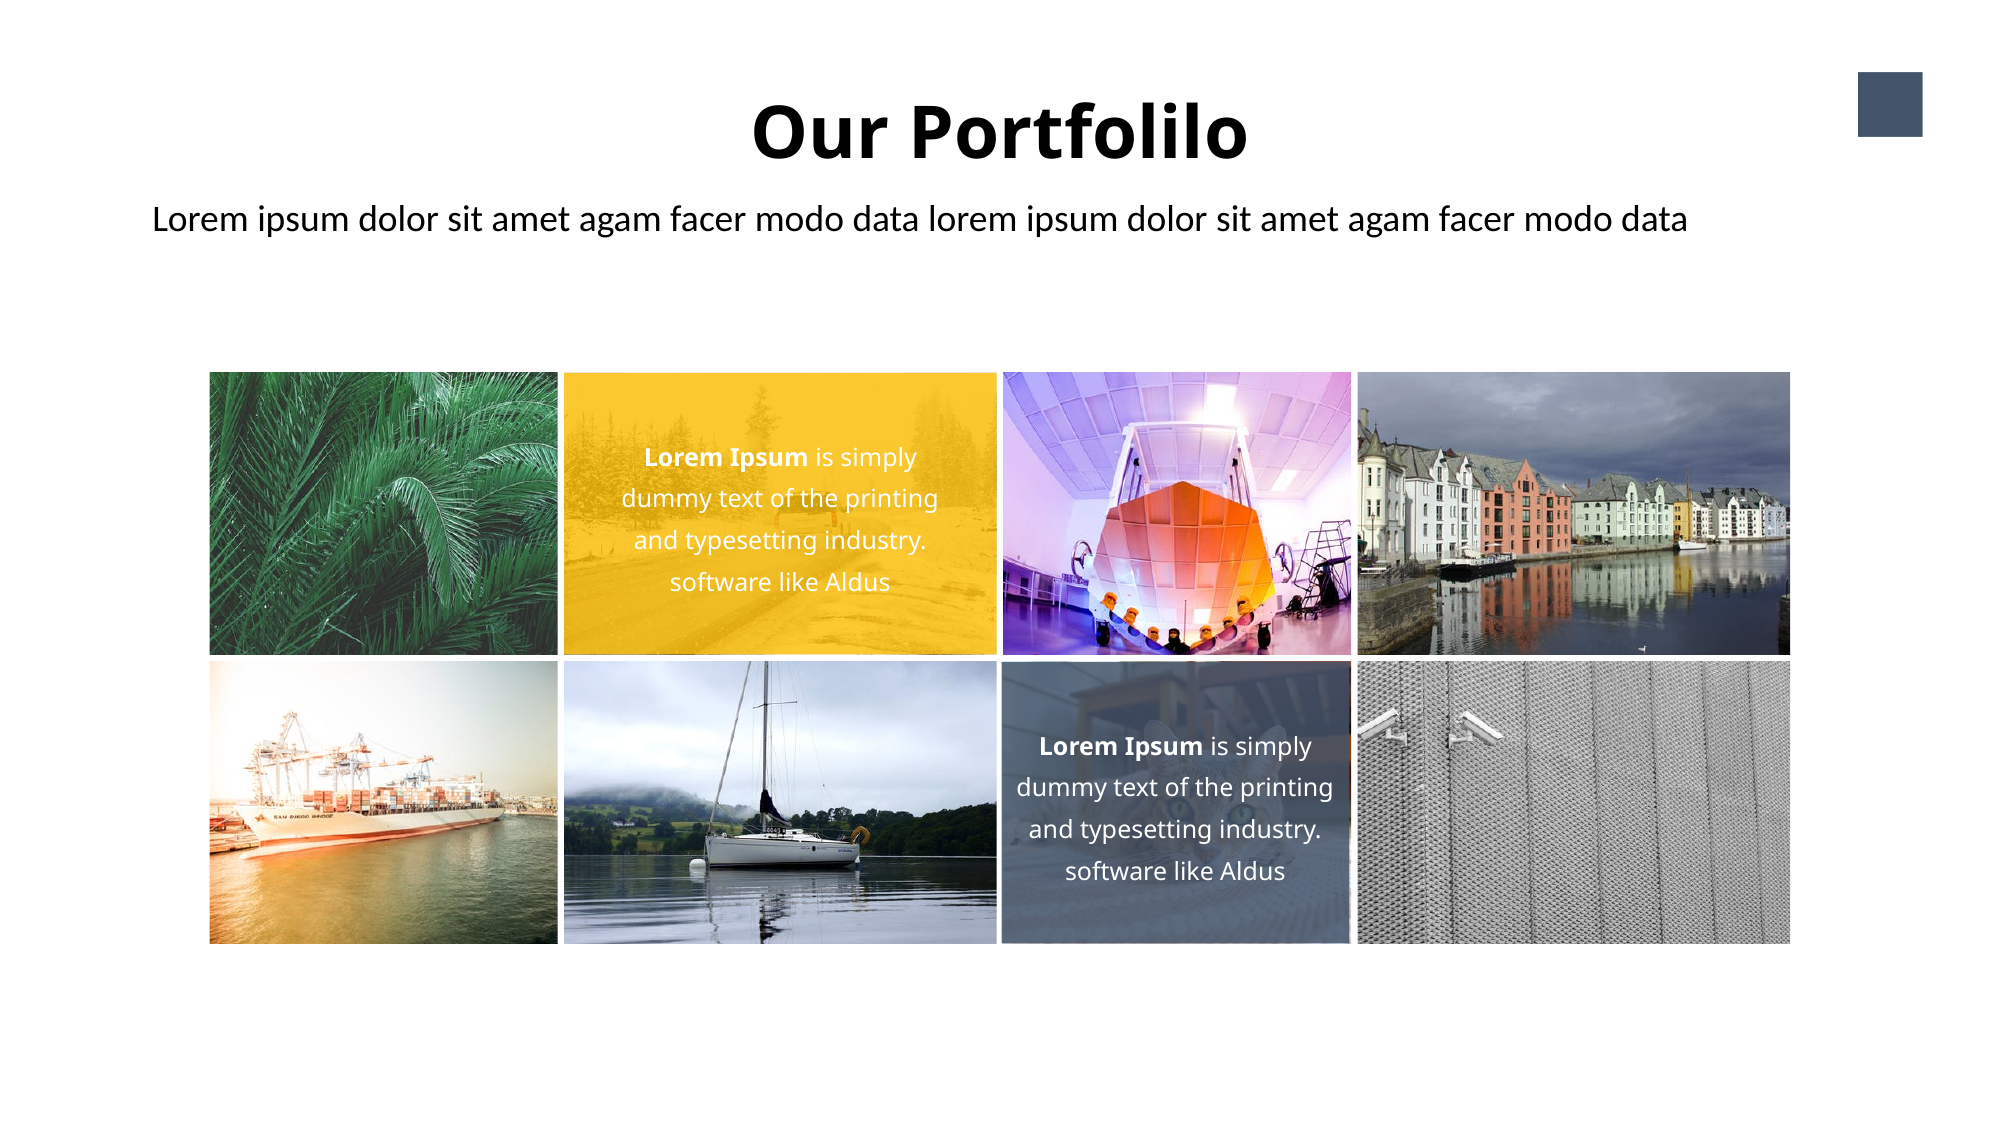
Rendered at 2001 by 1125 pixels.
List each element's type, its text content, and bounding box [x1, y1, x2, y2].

picture [1003, 661, 1352, 944]
text_box [1857, 71, 1924, 78]
picture [1003, 372, 1352, 655]
picture [209, 372, 558, 655]
picture [564, 661, 997, 944]
slide_number 6 [1863, 78, 1927, 130]
picture [1357, 661, 1791, 944]
picture [209, 661, 558, 944]
subtitle Lorem ipsum dolor sit amet agam facer modo data lorem ipsum dolor sit amet agam facer modo data [137, 191, 1863, 227]
title Our Portfolilo [137, 78, 1863, 191]
text_box [1863, 130, 1924, 138]
picture [1357, 372, 1791, 655]
picture [564, 372, 997, 655]
